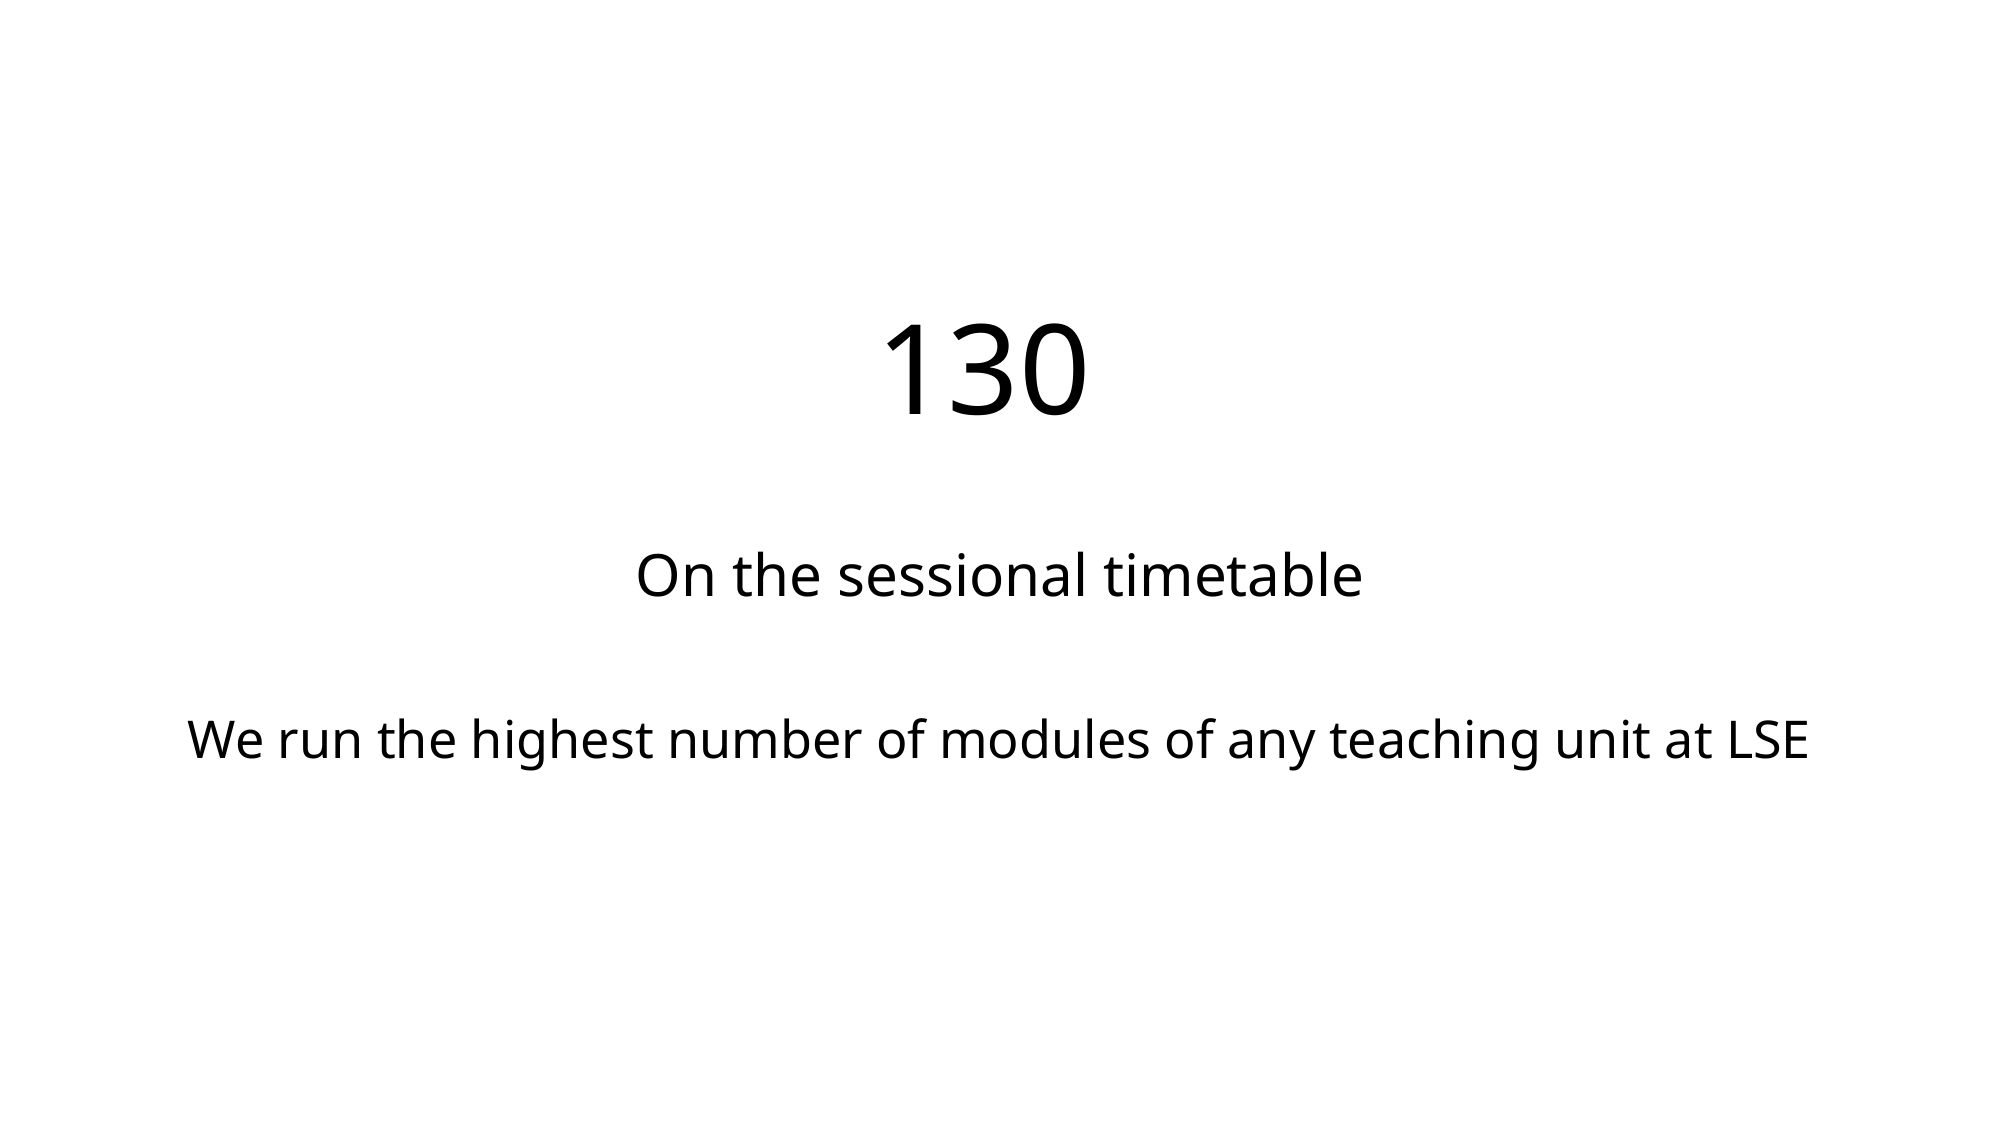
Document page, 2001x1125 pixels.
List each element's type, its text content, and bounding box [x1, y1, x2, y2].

list 130 On the sessional timetable We run the highest number of modules of any teaching unit at LSE [137, 299, 1863, 1014]
